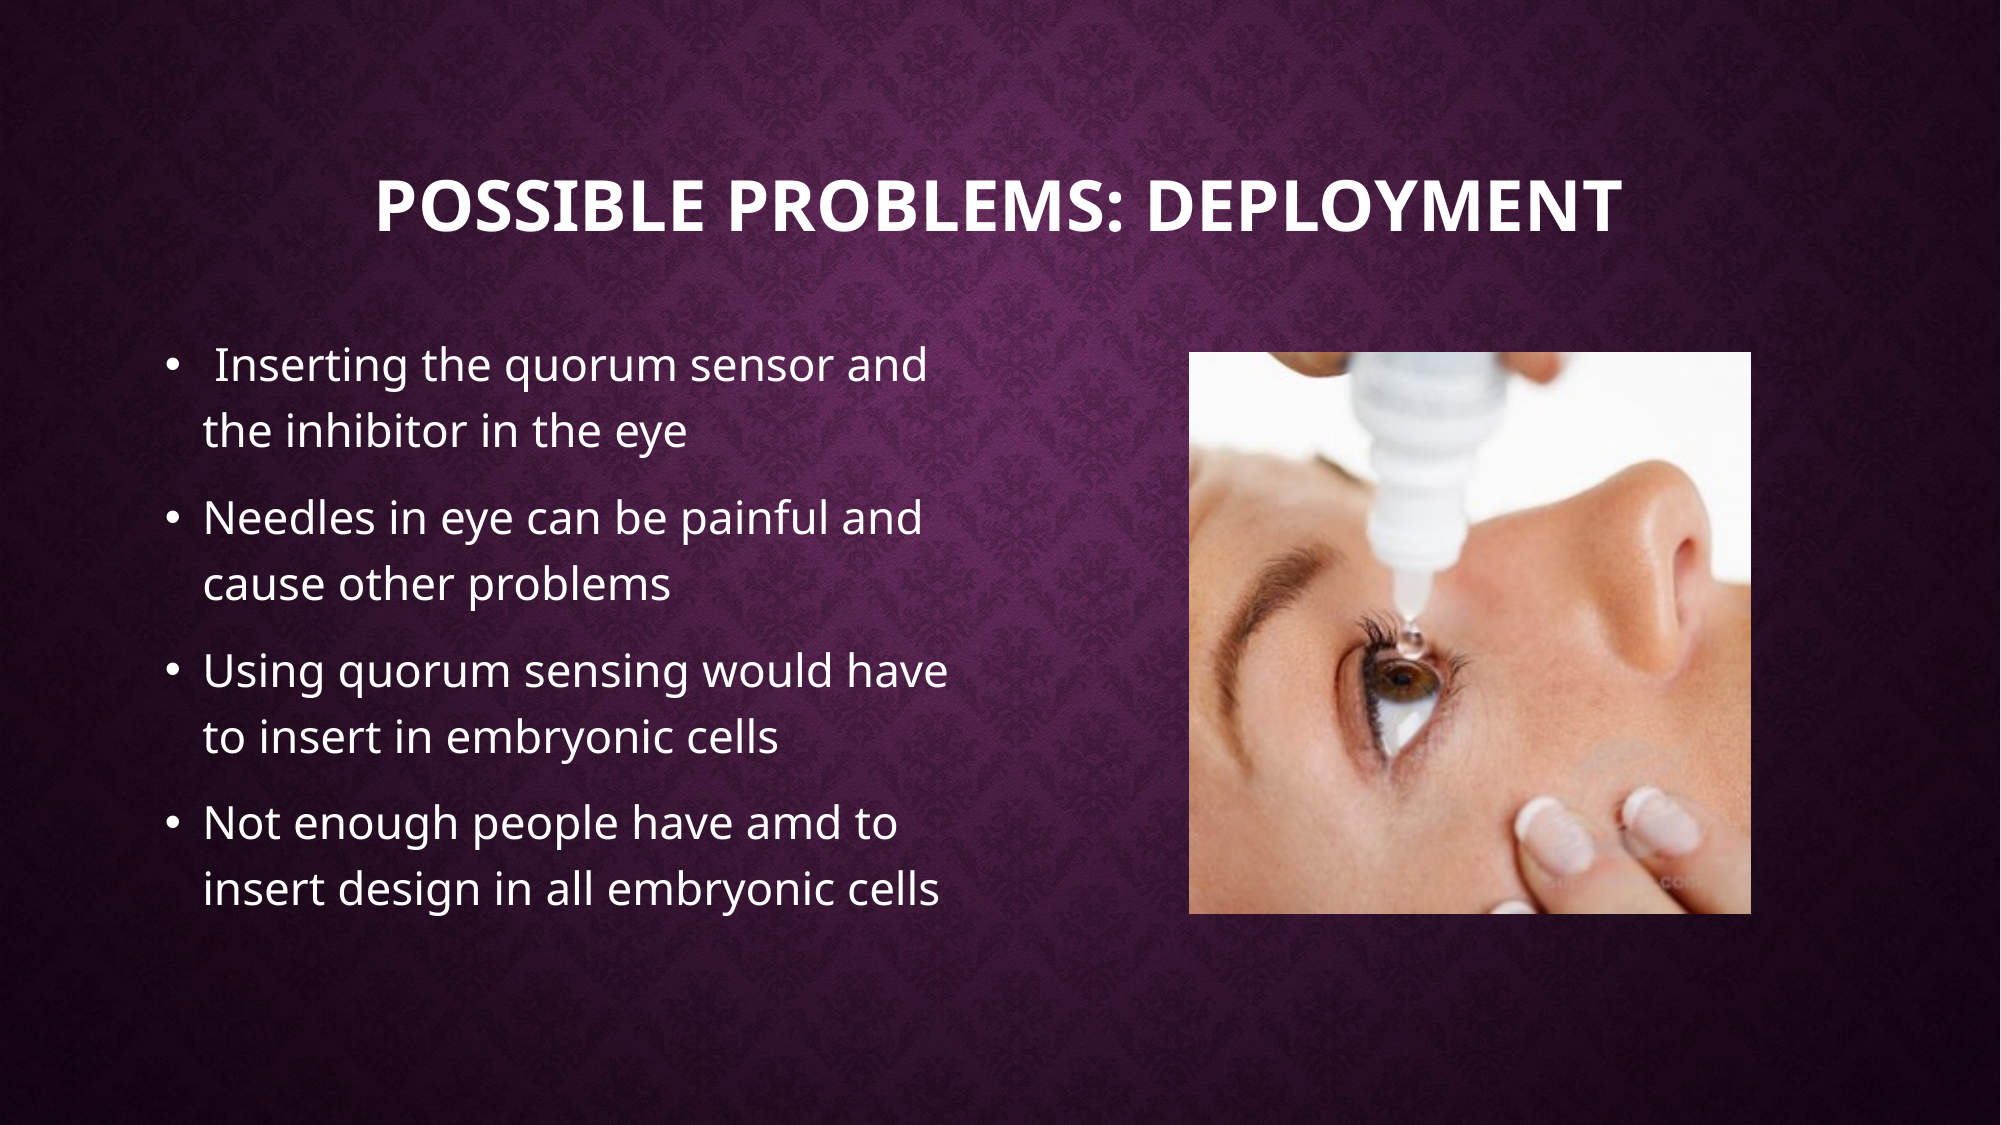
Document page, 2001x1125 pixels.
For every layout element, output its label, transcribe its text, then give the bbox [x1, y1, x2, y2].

list Inserting the quorum sensor and the inhibitor in the eye Needles in eye can be painful and cause other problems Using quorum sensing would have to insert in embryonic cells Not enough people have amd to insert design in all embryonic cells [149, 317, 1008, 950]
title Possible Problems: Deployment [149, 99, 1849, 318]
picture [1189, 351, 1752, 914]
